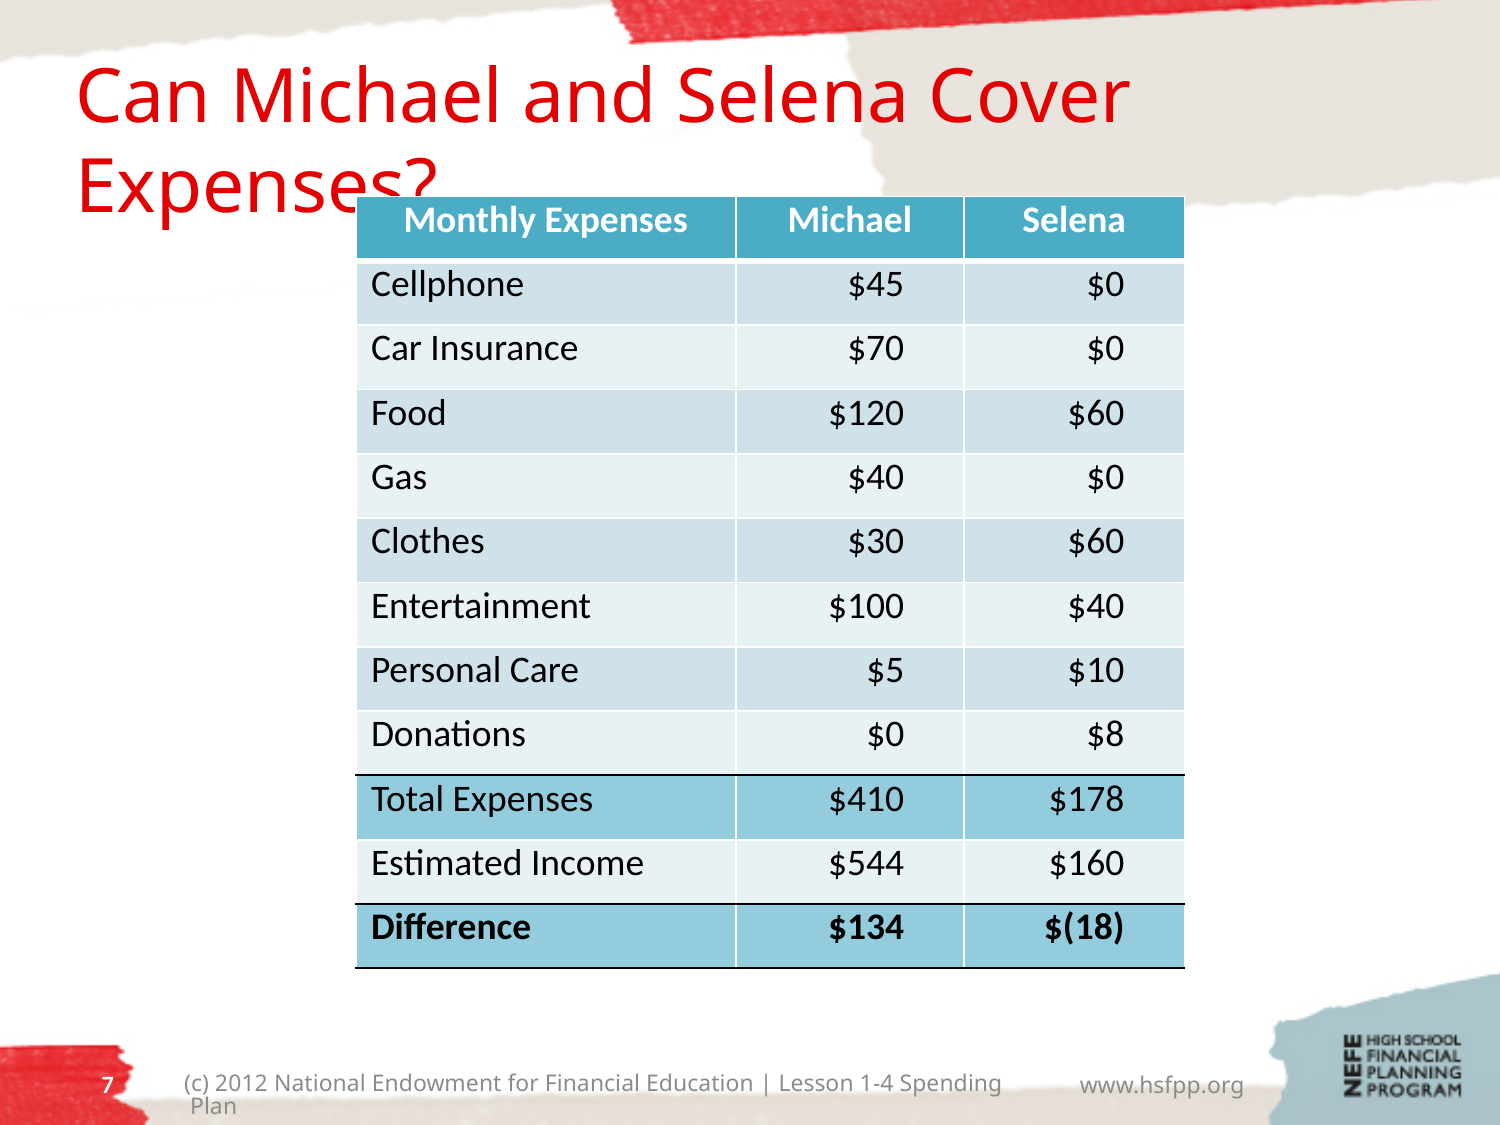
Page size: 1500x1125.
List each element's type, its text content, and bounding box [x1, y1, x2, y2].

table_cell $0 [965, 326, 1184, 389]
table_cell $178 [965, 776, 1184, 839]
table_cell $160 [965, 841, 1184, 903]
table_header Michael [737, 197, 963, 258]
table_cell $10 [965, 648, 1184, 710]
table_cell Difference [357, 905, 735, 967]
table_cell $410 [737, 776, 963, 839]
table_cell Estimated Income [357, 841, 735, 903]
table_cell $0 [965, 455, 1184, 517]
table_cell $8 [965, 712, 1184, 774]
table_cell Donations [357, 712, 735, 774]
table_cell Entertainment [357, 583, 735, 646]
table_cell Personal Care [357, 648, 735, 710]
table_cell $544 [737, 841, 963, 903]
table_cell $100 [737, 583, 963, 646]
footer (c) 2012 National Endowment for Financial Education | Lesson 1-4 Spending Plan [169, 1042, 1024, 1125]
table_cell $70 [737, 326, 963, 389]
picture [0, 0, 1500, 1125]
table_cell $120 [737, 390, 963, 453]
table_cell Food [357, 390, 735, 453]
table_cell Clothes [357, 519, 735, 582]
table_header Selena [965, 197, 1184, 258]
slide_number www.hsfpp.org [1024, 1042, 1260, 1125]
table_cell Total Expenses [357, 776, 735, 839]
table_cell Car Insurance [357, 326, 735, 389]
table_cell $30 [737, 519, 963, 582]
table_cell $0 [737, 712, 963, 774]
table_cell Gas [357, 455, 735, 517]
table_cell $5 [737, 648, 963, 710]
table_cell $40 [965, 583, 1184, 646]
title Can Michael and Selena Cover Expenses? [75, 78, 1425, 197]
table_cell $40 [737, 455, 963, 517]
table_cell $60 [965, 390, 1184, 453]
table_cell $(18) [965, 905, 1184, 967]
table_cell $45 [737, 264, 963, 324]
table_cell Cellphone [357, 264, 735, 324]
table_header Monthly Expenses [357, 197, 735, 258]
slide_number 6 [75, 1042, 141, 1125]
table_cell $134 [737, 905, 963, 967]
table_cell $0 [965, 264, 1184, 324]
table_cell $60 [965, 519, 1184, 582]
